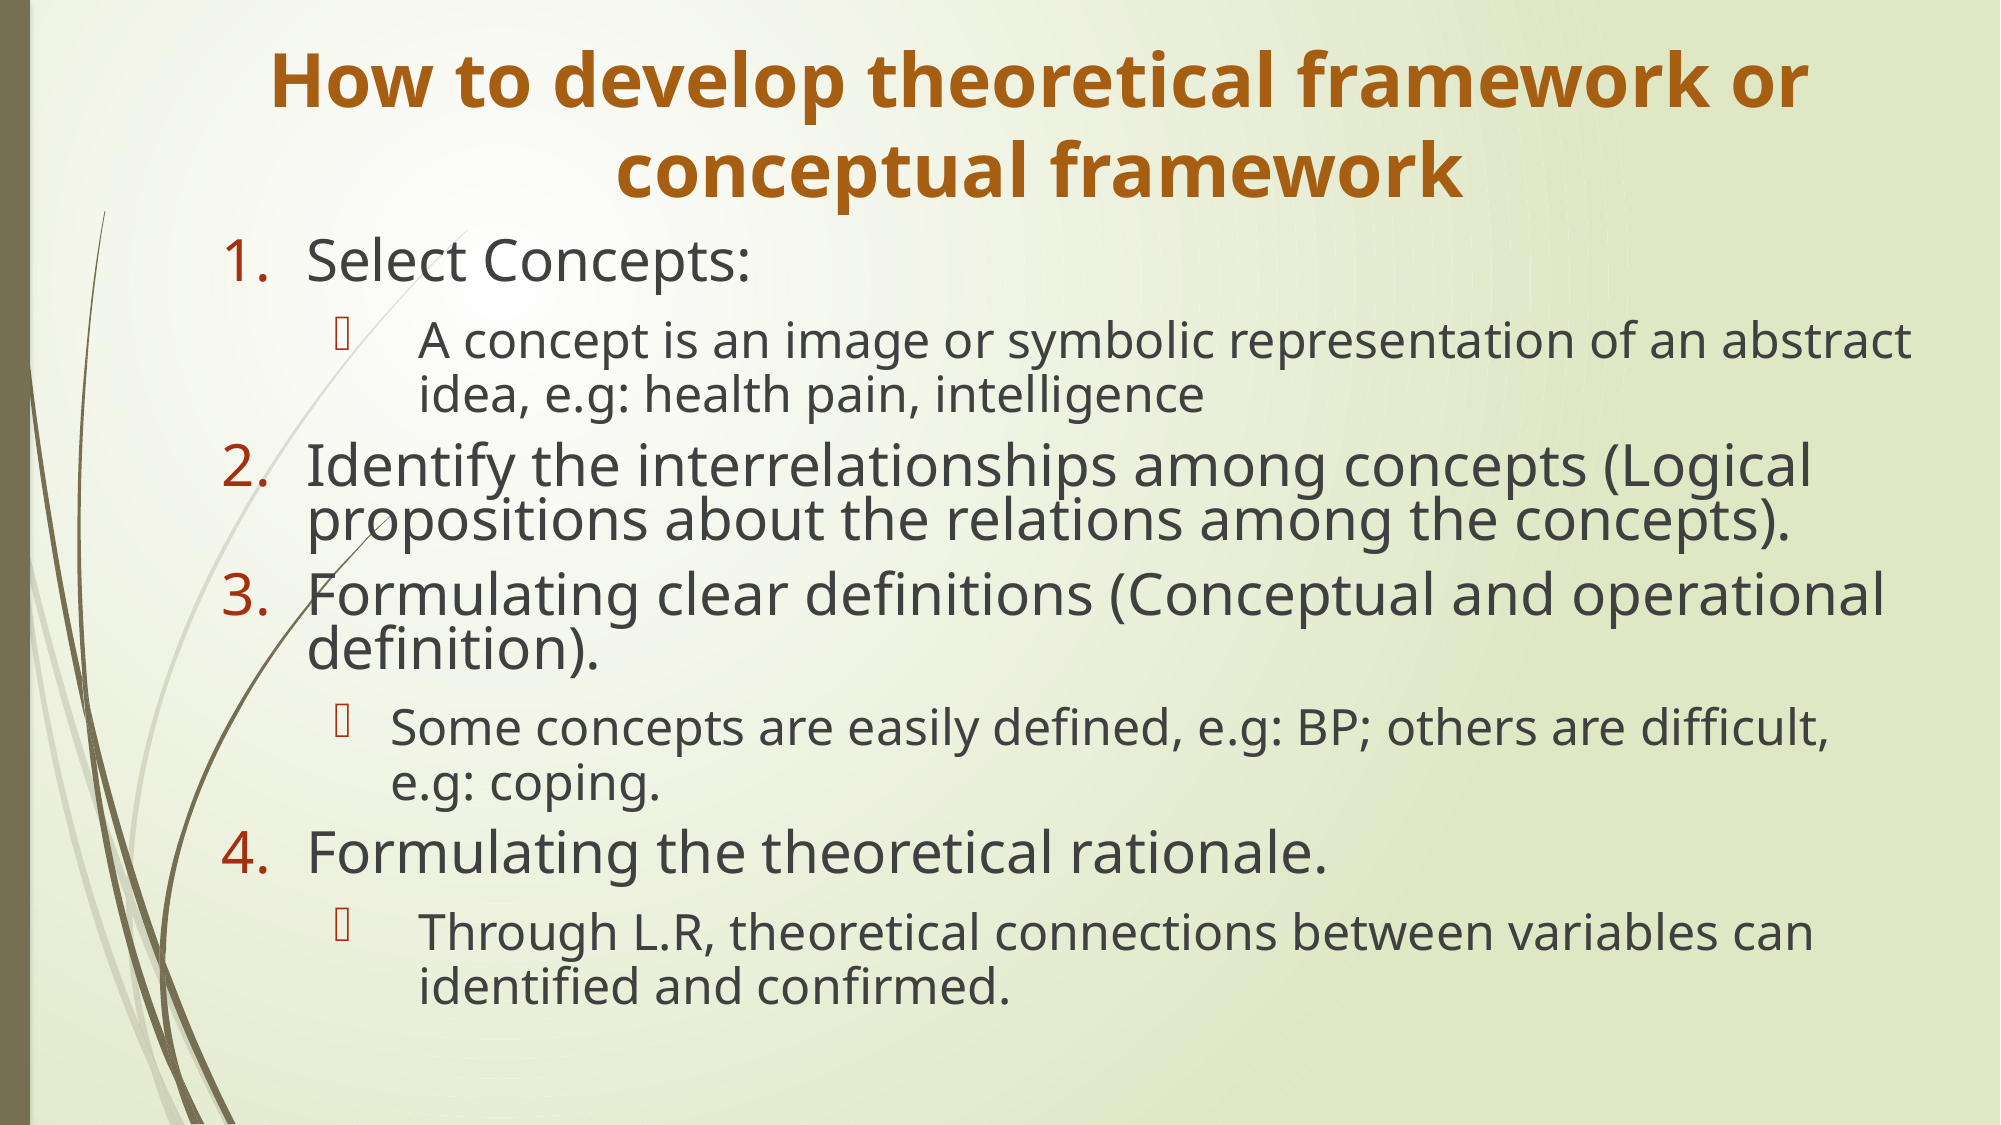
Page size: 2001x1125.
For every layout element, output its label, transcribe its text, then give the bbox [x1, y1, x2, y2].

list Select Concepts: A concept is an image or symbolic representation of an abstract idea, e.g: health pain, intelligence Identify the interrelationships among concepts (Logical propositions about the relations among the concepts). Formulating clear definitions (Conceptual and operational definition). Some concepts are easily defined, e.g: BP; others are difficult, e.g: coping. Formulating the theoretical rationale. Through L.R, theoretical connections between variables can identified and confirmed. [206, 231, 1941, 1105]
title How to develop theoretical framework or conceptual framework [140, 24, 1941, 212]
